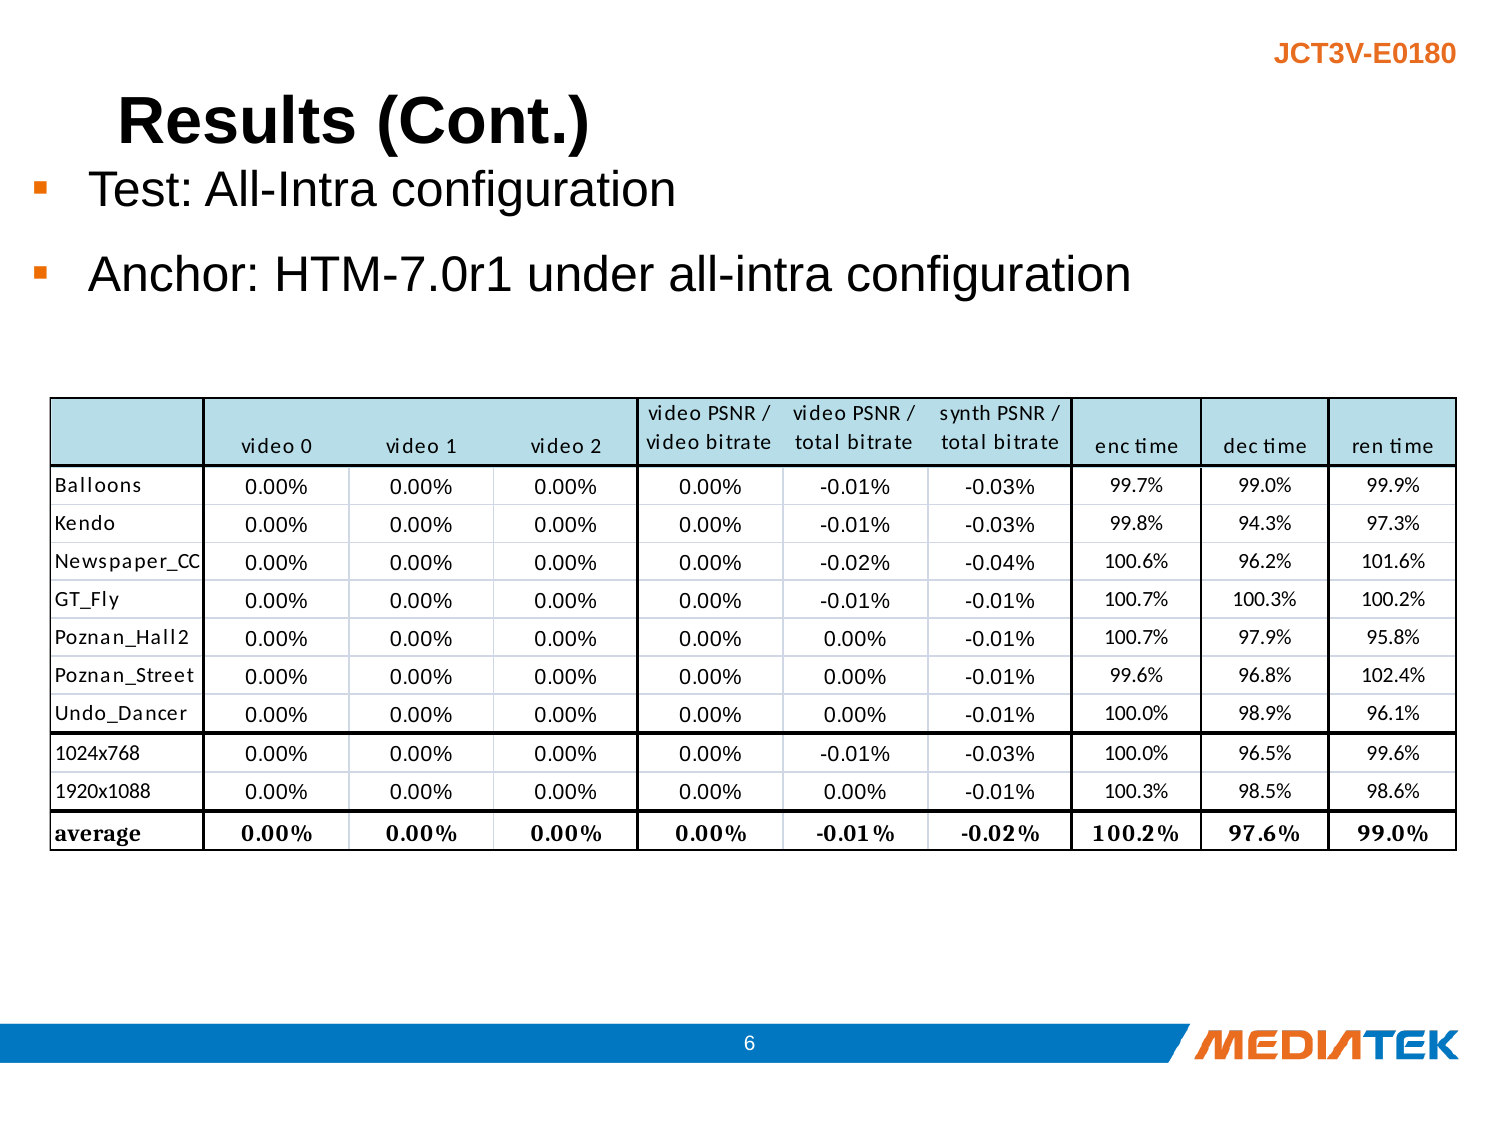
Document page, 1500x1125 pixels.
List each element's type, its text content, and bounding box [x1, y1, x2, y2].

picture [49, 396, 1459, 853]
list Test: All-Intra configuration Anchor: HTM-7.0r1 under all-intra configuration [16, 148, 1483, 976]
slide_number 5 [711, 1022, 789, 1090]
picture [0, 1023, 711, 1063]
picture [789, 1023, 1459, 1063]
title Results (Cont.) [101, 62, 1425, 148]
